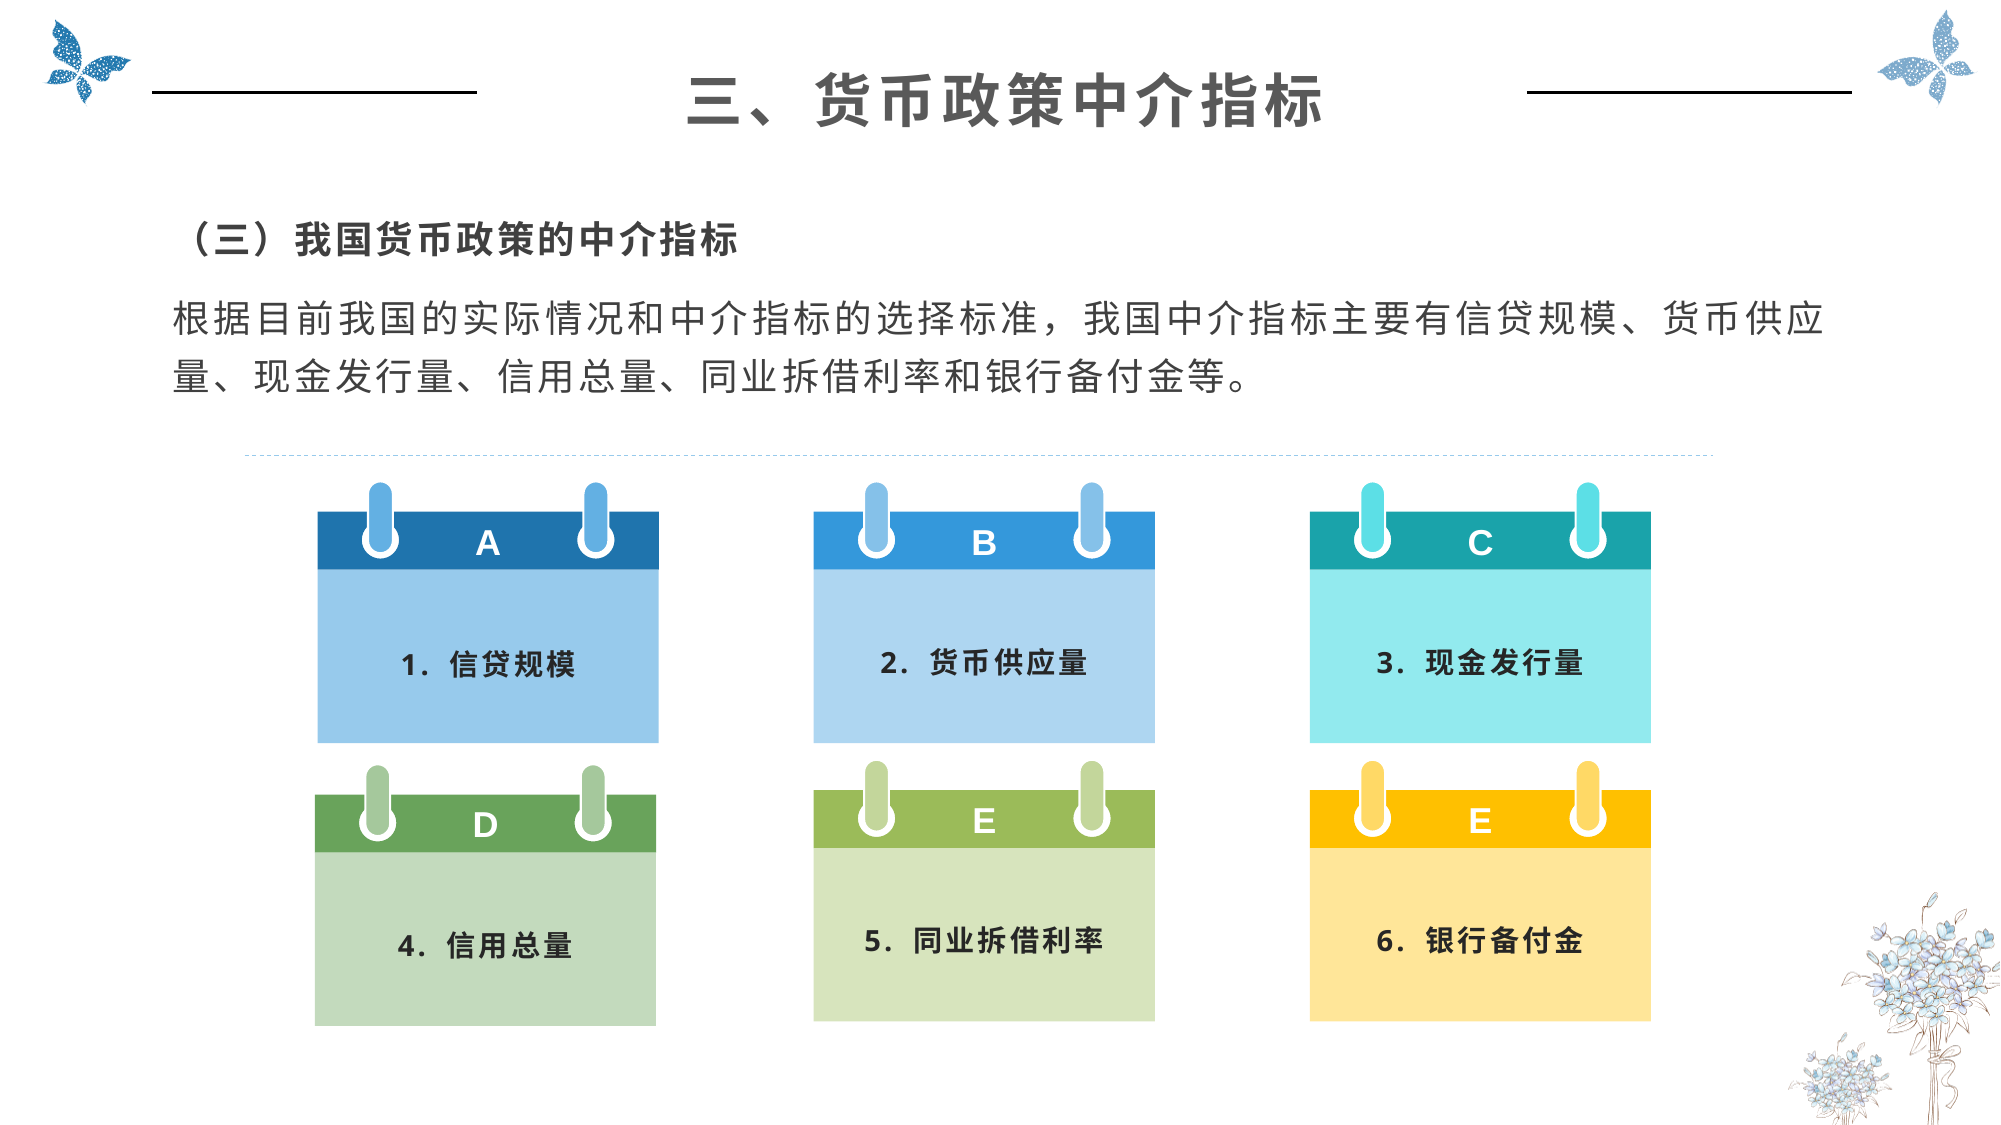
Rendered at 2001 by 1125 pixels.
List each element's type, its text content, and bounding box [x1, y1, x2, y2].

picture [1788, 892, 2000, 1125]
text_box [813, 481, 1155, 744]
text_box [314, 764, 657, 1026]
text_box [317, 481, 659, 744]
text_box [1309, 481, 1651, 744]
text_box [151, 55, 1852, 142]
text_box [813, 759, 1155, 1022]
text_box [1309, 759, 1651, 1022]
text_box （三）我国货币政策的中介指标 根据目前我国的实际情况和中介指标的选择标准，我国中介指标主要有信贷规模、货币供应量、现金发行量、信用总量、同业拆借利率和银行备付金等。 [160, 196, 1839, 405]
